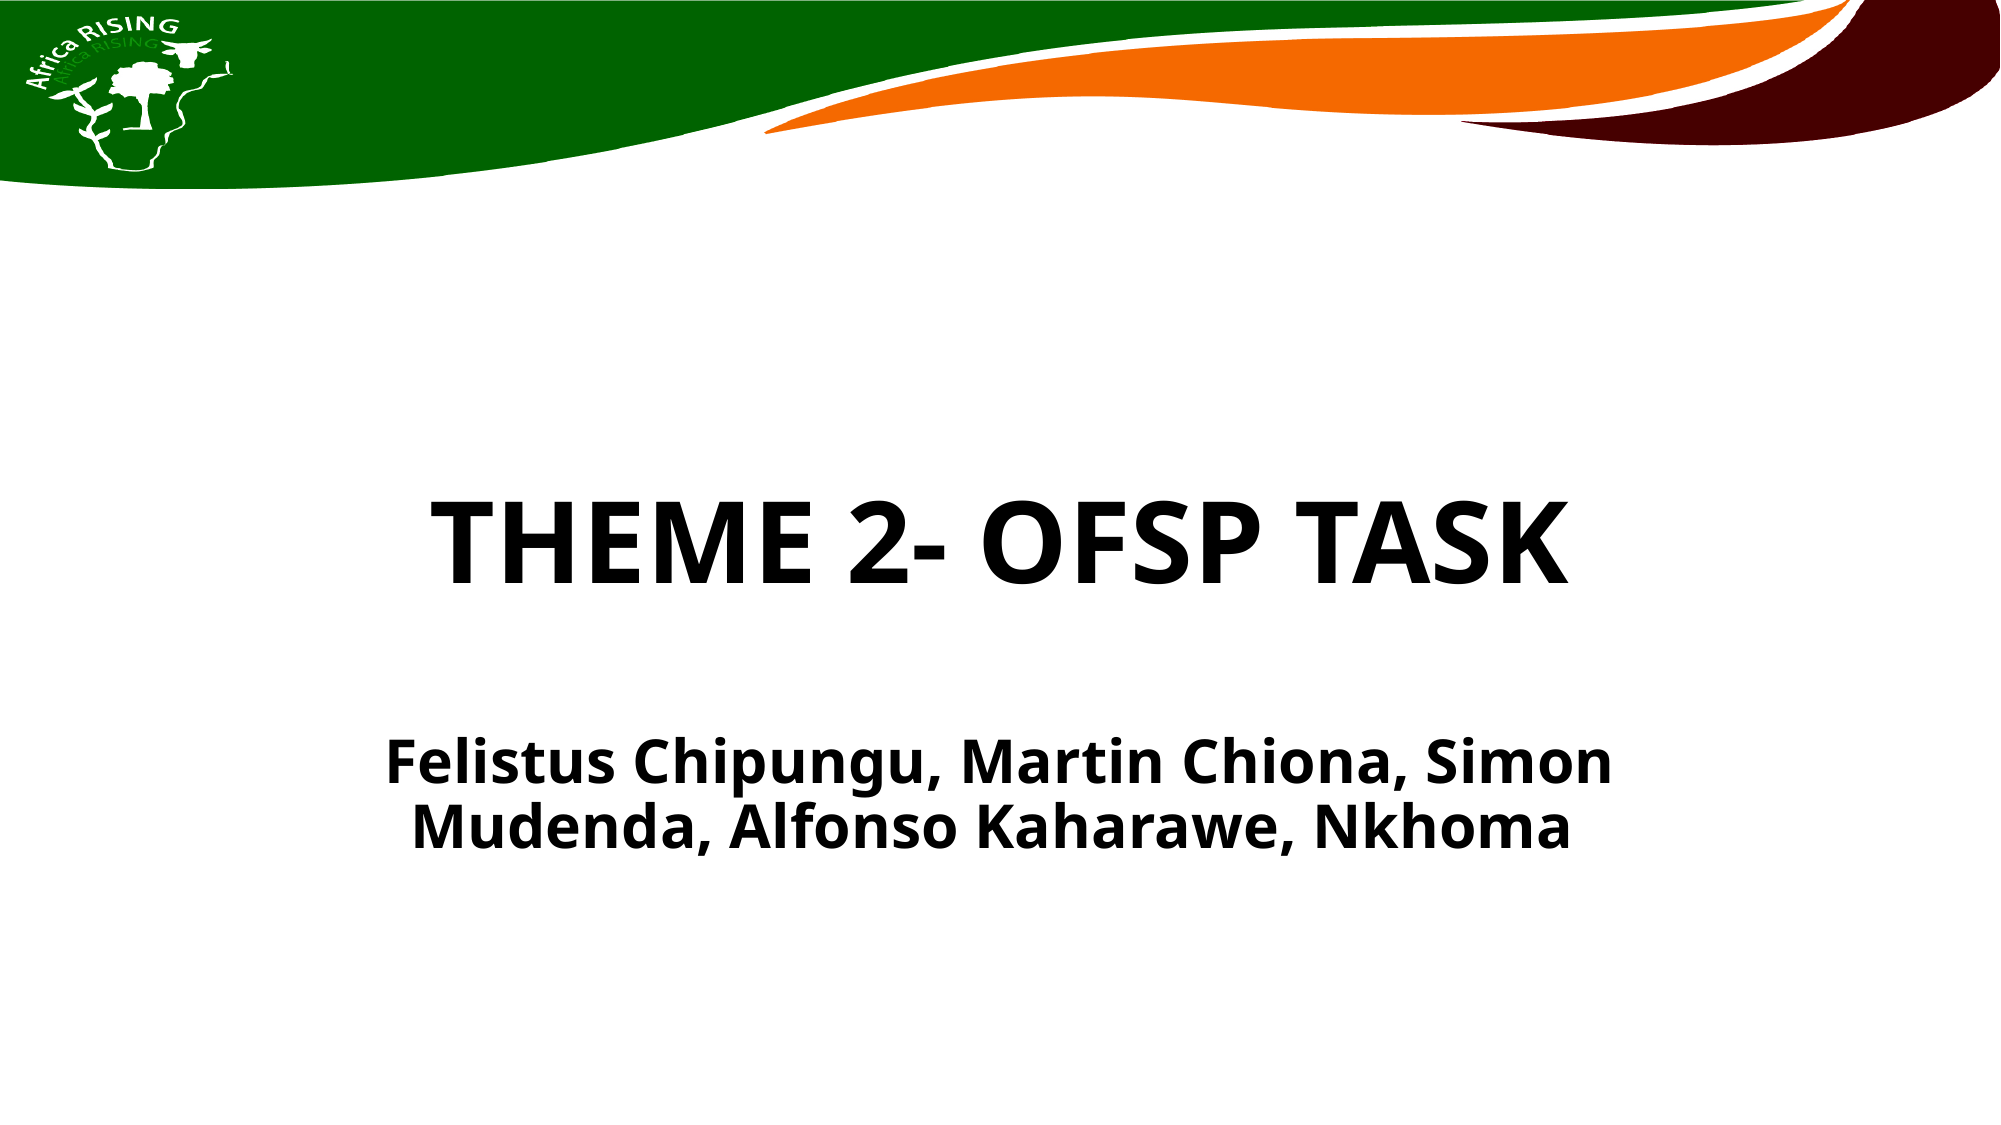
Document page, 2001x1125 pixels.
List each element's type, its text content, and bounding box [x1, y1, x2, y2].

title THEME 2- OFSP TASK Felistus Chipungu, Martin Chiona, Simon Mudenda, Alfonso Kaharawe, Nkhoma [249, 477, 1750, 870]
picture [0, 0, 2000, 190]
